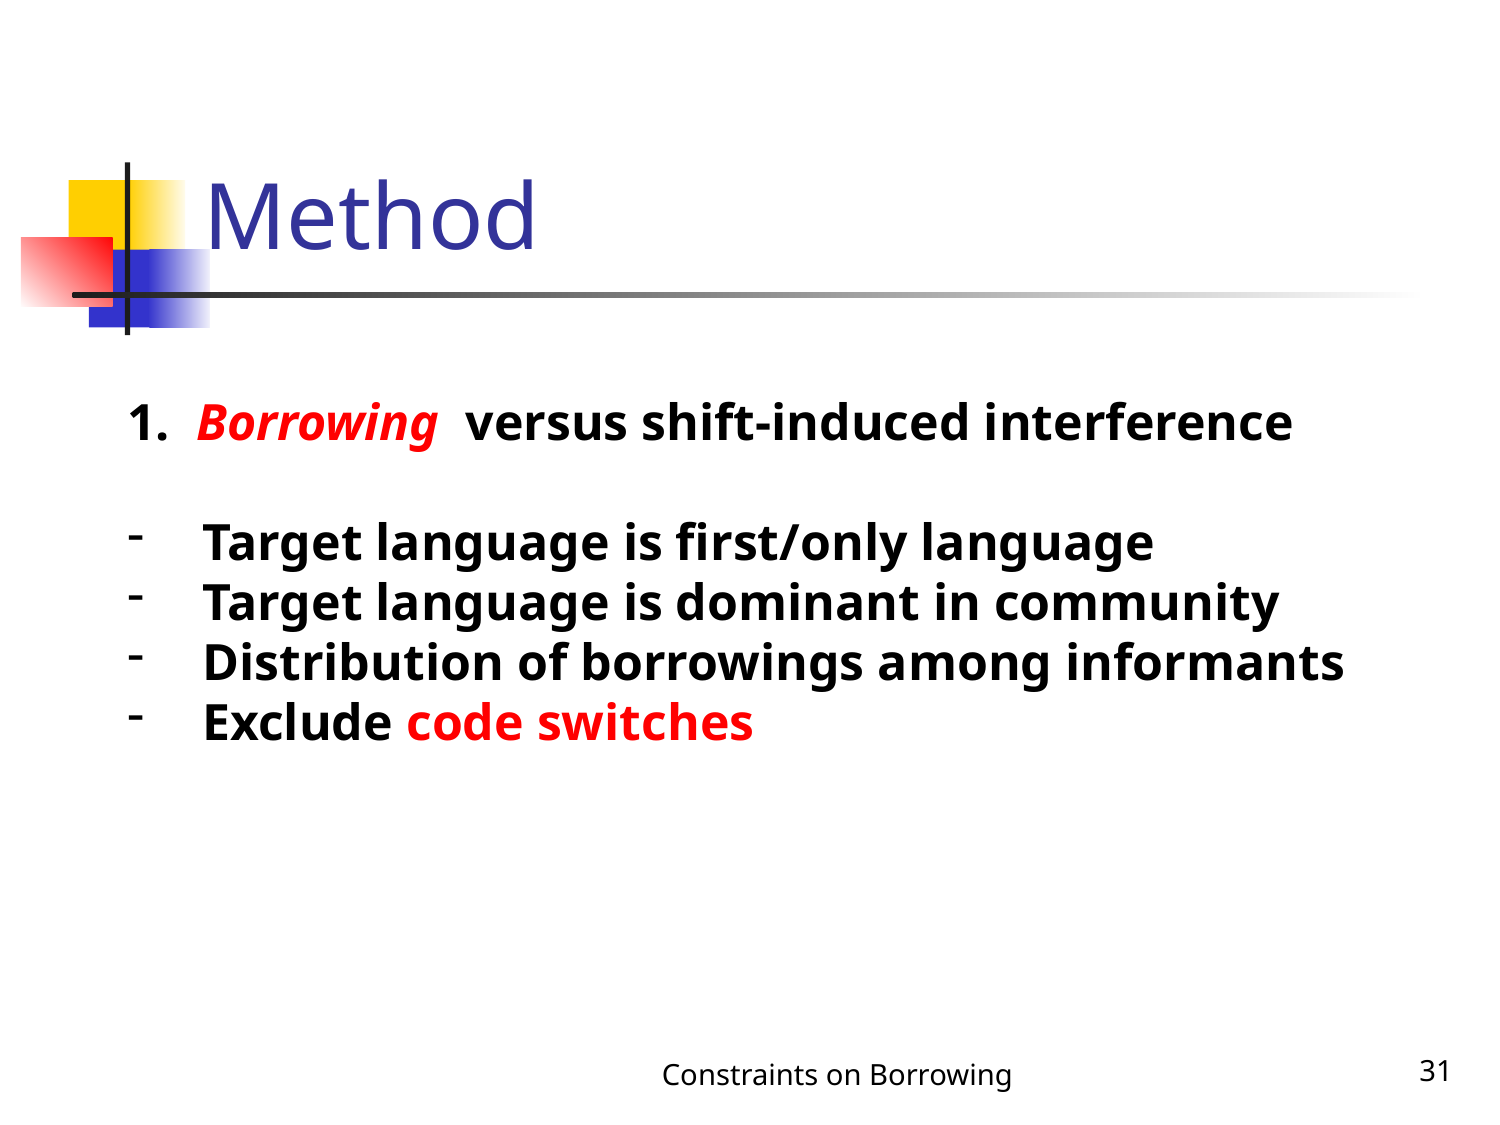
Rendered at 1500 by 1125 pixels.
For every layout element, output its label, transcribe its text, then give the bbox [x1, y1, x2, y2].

slide_number 31 [1154, 1023, 1468, 1100]
text_box 1. Borrowing versus shift-induced interference Target language is first/only language Target language is dominant in community Distribution of borrowings among informants Exclude code switches [112, 383, 1388, 758]
footer Constraints on Borrowing [599, 1023, 1076, 1100]
title Method [188, 34, 1468, 276]
